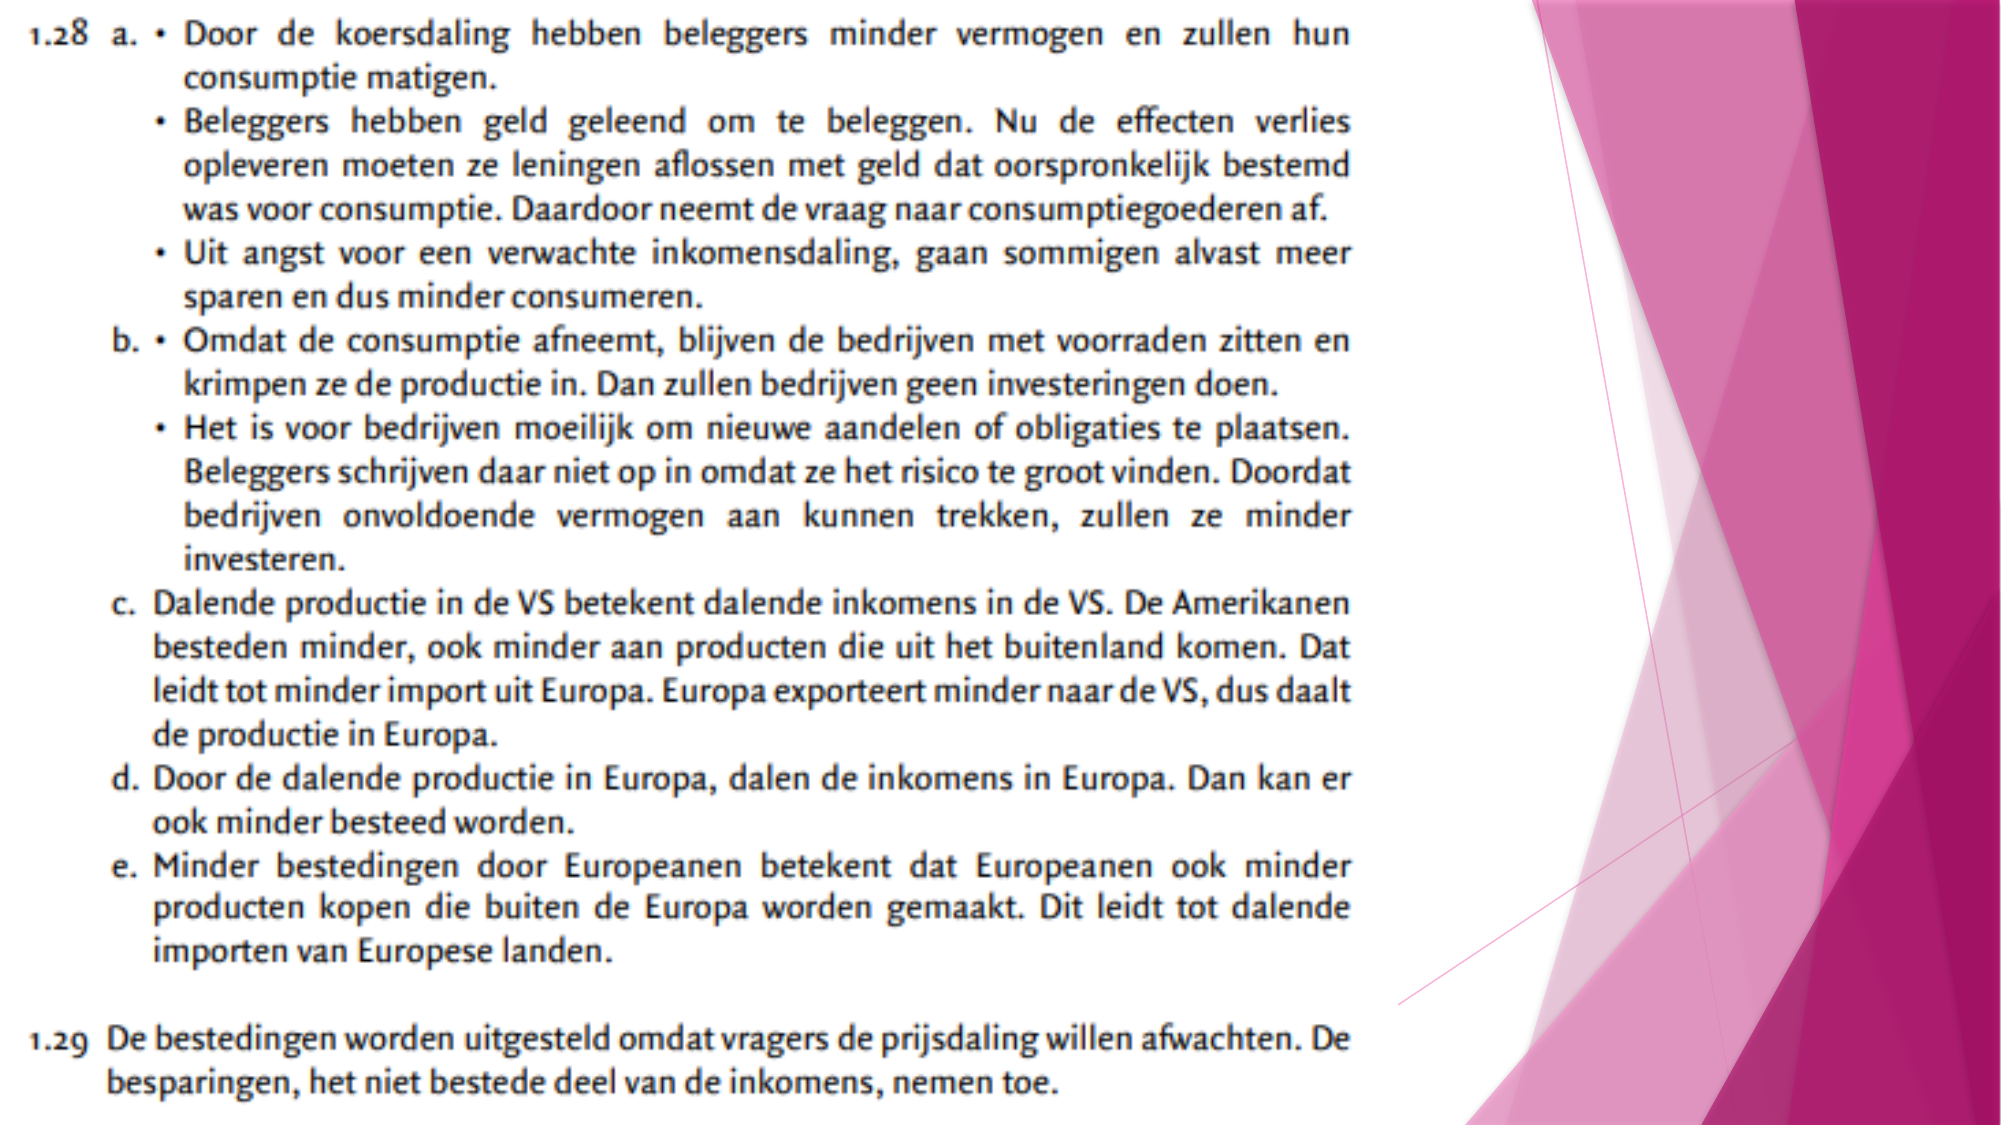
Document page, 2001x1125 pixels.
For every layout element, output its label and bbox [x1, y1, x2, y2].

picture [0, 0, 1398, 1125]
